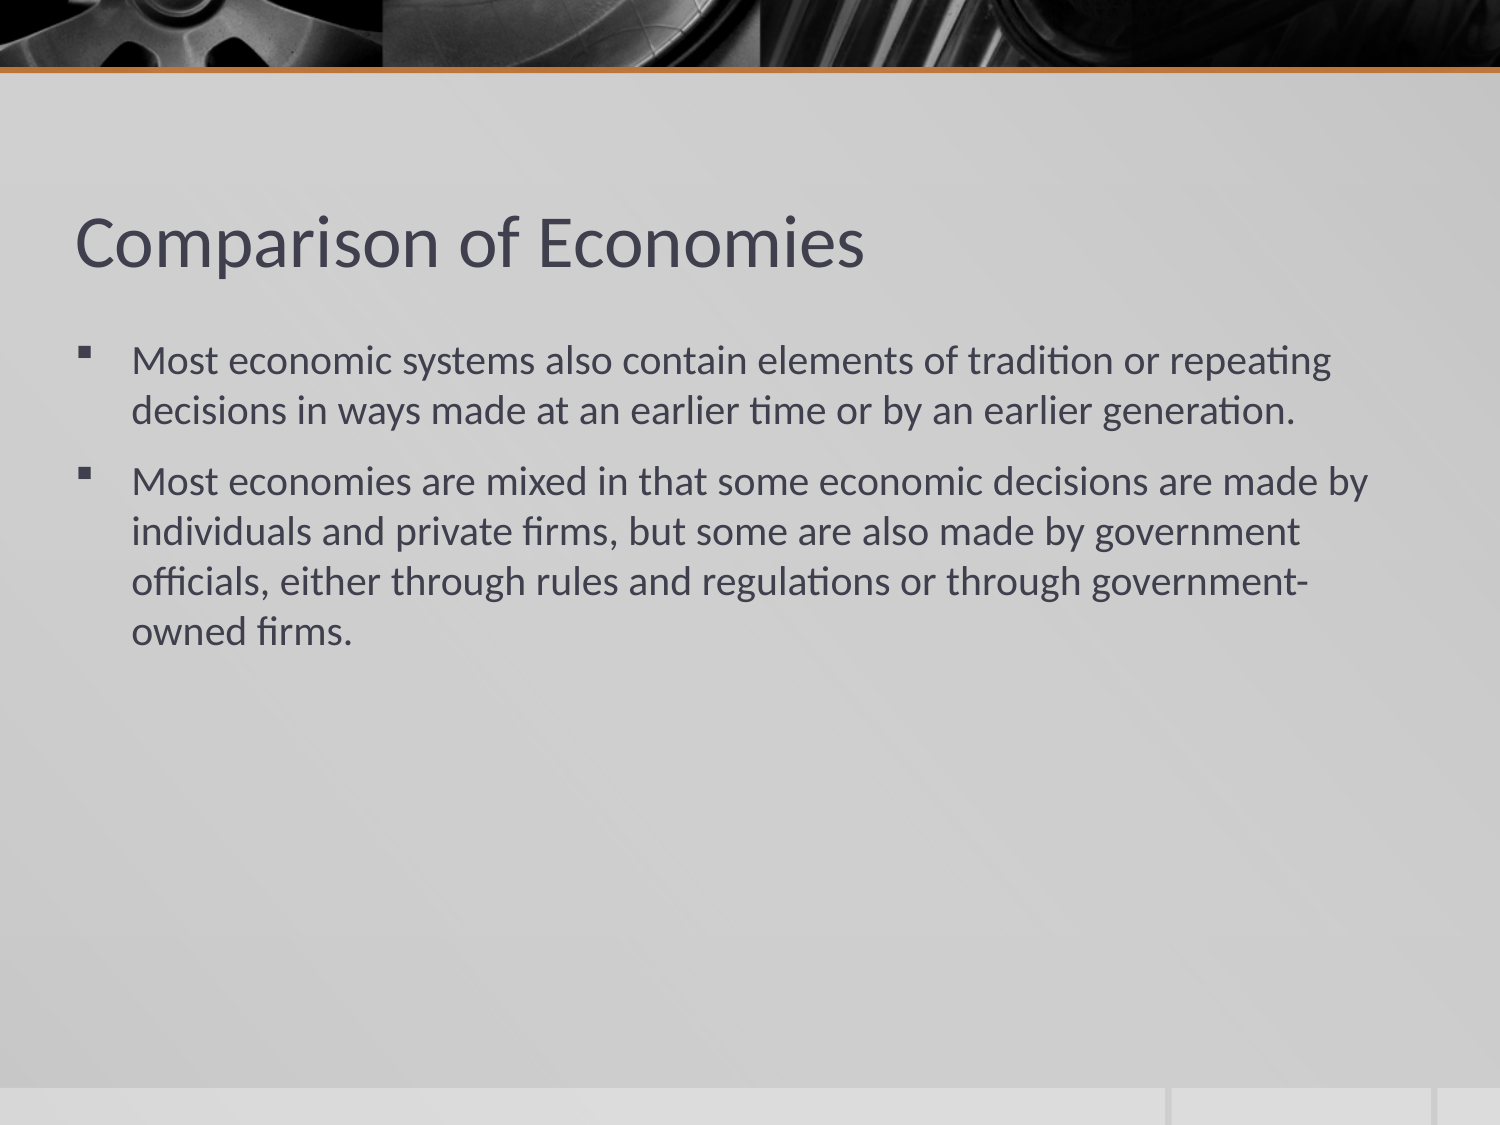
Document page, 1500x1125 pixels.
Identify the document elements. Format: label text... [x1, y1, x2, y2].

picture [0, 0, 1500, 67]
list Most economic systems also contain elements of tradition or repeating decisions in ways made at an earlier time or by an earlier generation. Most economies are mixed in that some economic decisions are made by individuals and private firms, but some are also made by government officials, either through rules and regulations or through government-owned firms. [75, 324, 1425, 1005]
title Comparison of Economies [75, 162, 1425, 313]
